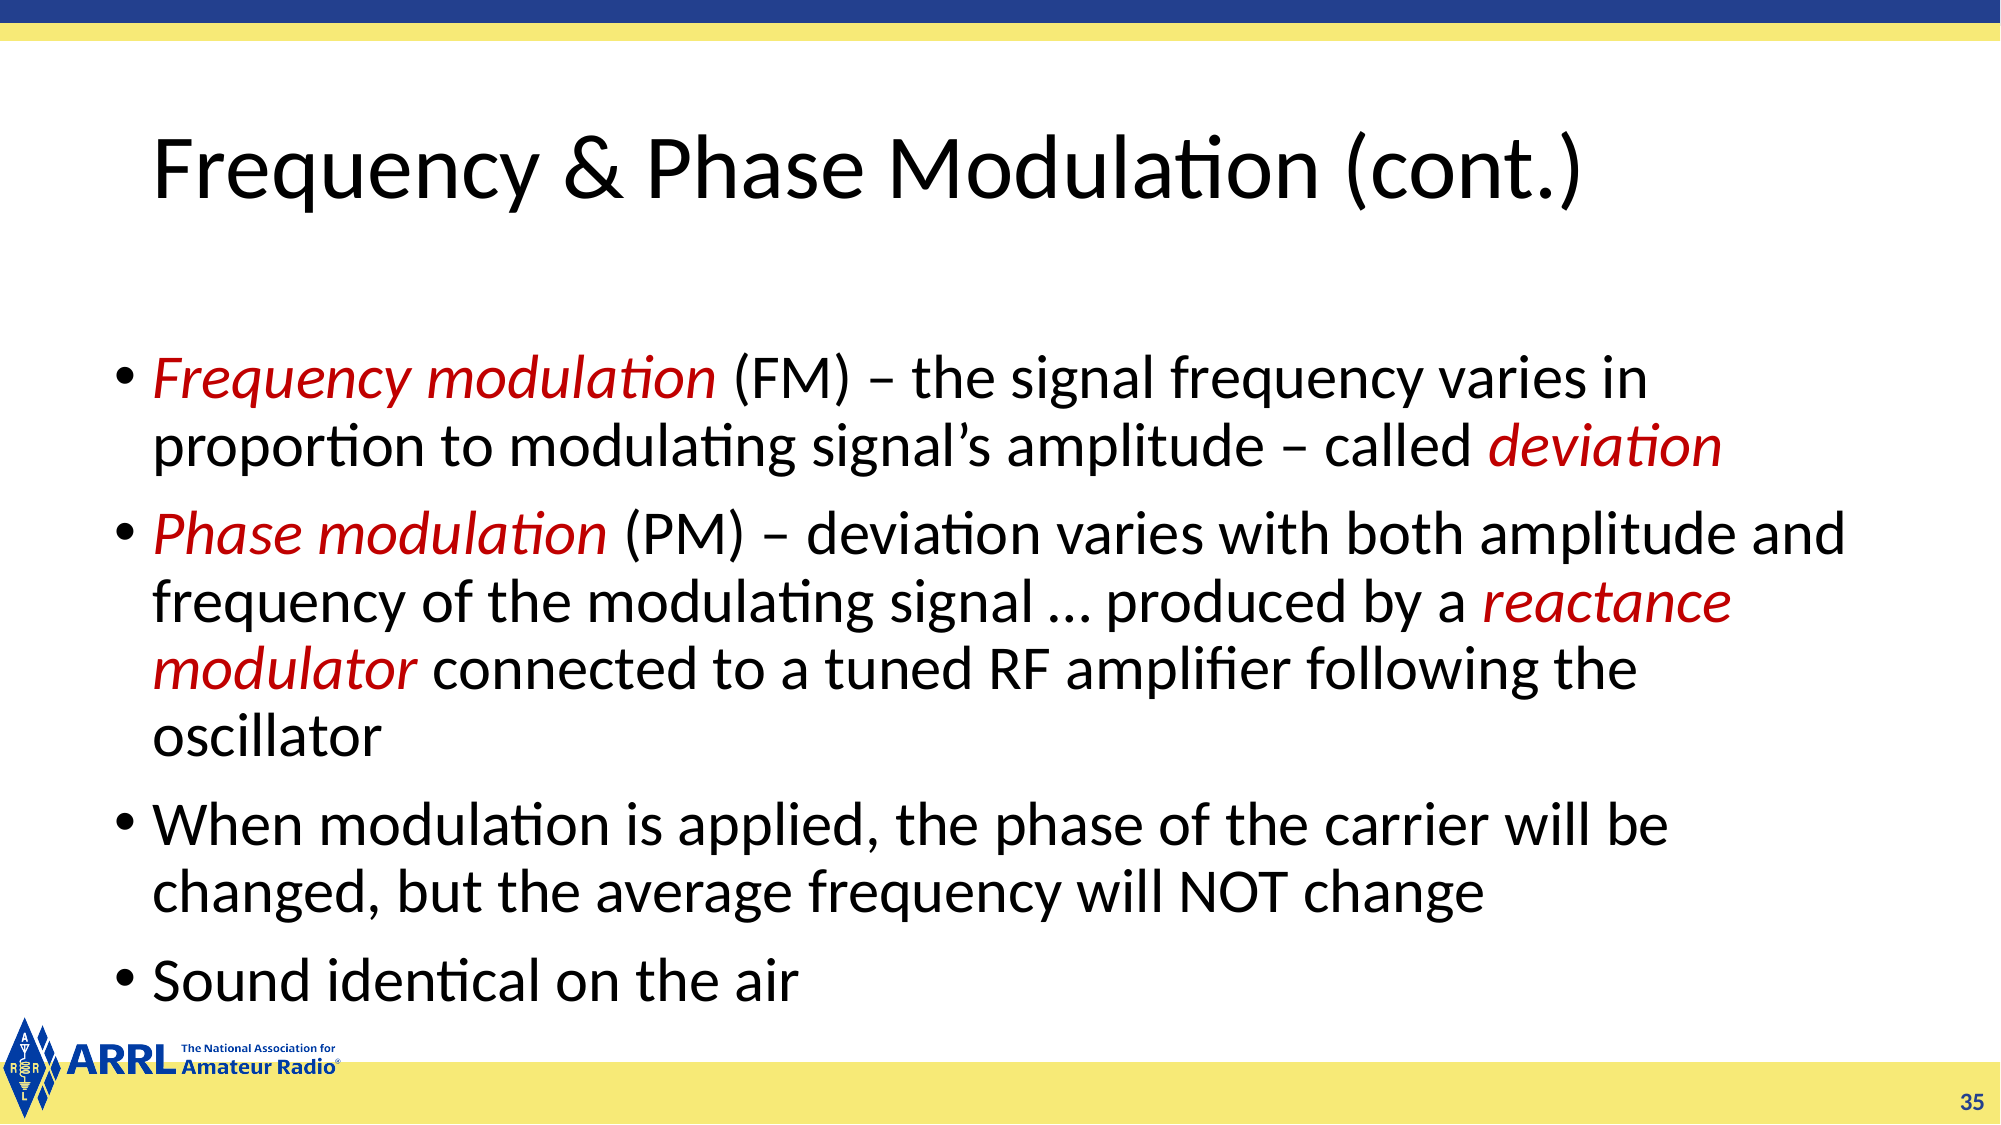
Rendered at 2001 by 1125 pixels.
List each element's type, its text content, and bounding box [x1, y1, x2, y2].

list Frequency modulation (FM) – the signal frequency varies in proportion to modulating signal’s amplitude – called deviation Phase modulation (PM) – deviation varies with both amplitude and frequency of the modulating signal … produced by a reactance modulator connected to a tuned RF amplifier following the oscillator When modulation is applied, the phase of the carrier will be changed, but the average frequency will NOT change Sound identical on the air [99, 337, 1900, 1075]
picture [1, 1015, 342, 1121]
title Frequency & Phase Modulation (cont.) [137, 59, 1863, 278]
